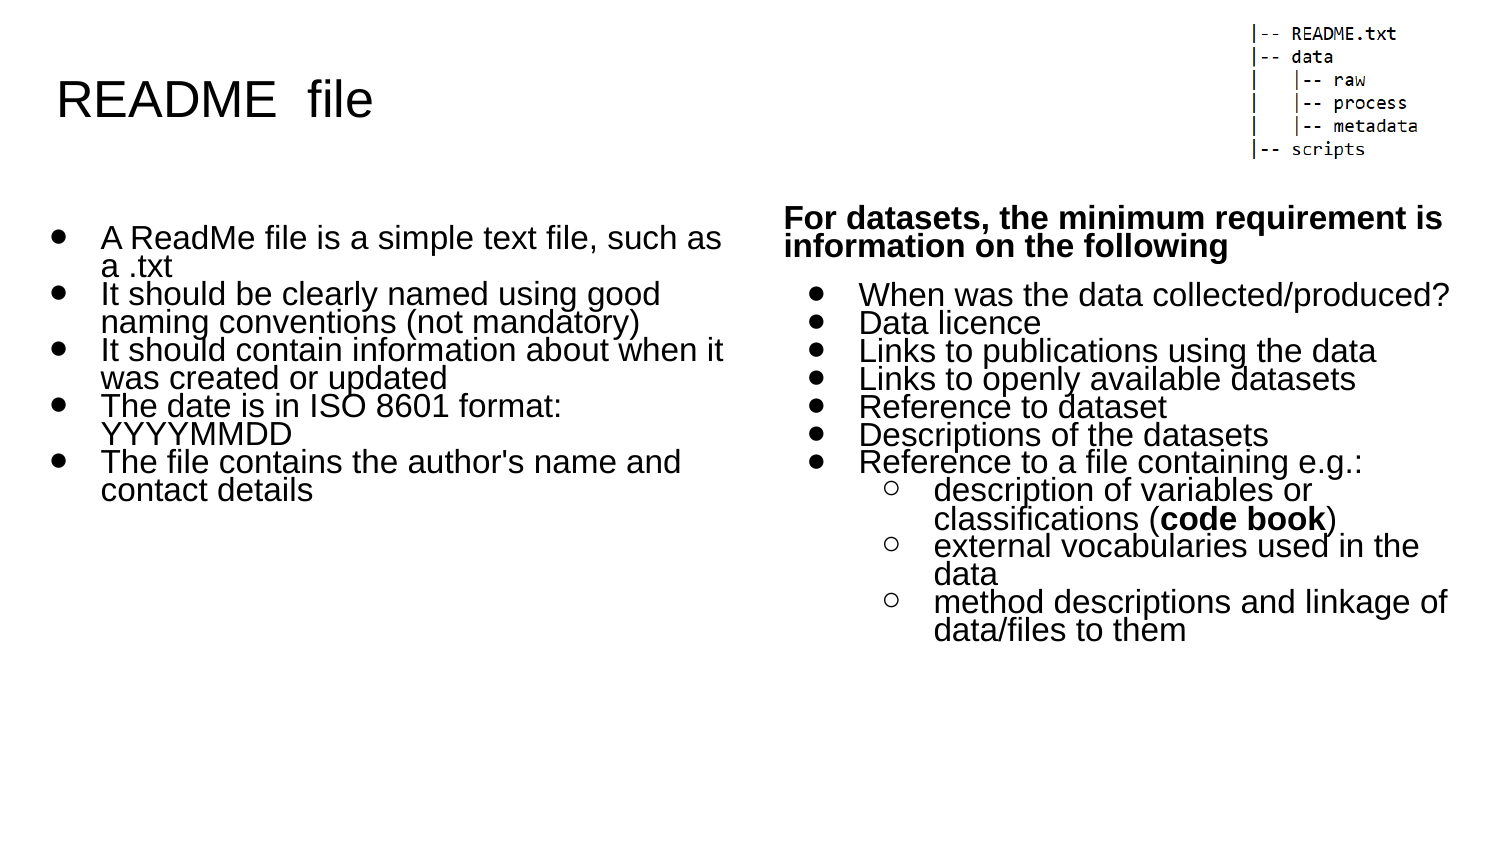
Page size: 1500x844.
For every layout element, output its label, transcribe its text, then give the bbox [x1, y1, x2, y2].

list A ReadMe file is a simple text file, such as a .txt It should be clearly named using good naming conventions (not mandatory) It should contain information about when it was created or updated The date is in ISO 8601 format: YYYYMMDD The file contains the author's name and contact details [10, 212, 750, 655]
text_box For datasets, the minimum requirement is information on the following When was the data collected/produced? Data licence Links to publications using the data Links to openly available datasets Reference to dataset Descriptions of the datasets Reference to a file containing e.g.: description of variables or classifications (code book) external vocabularies used in the data method descriptions and linkage of data/files to them [768, 192, 1480, 760]
title README file [41, 50, 1240, 145]
picture [1245, 19, 1431, 162]
